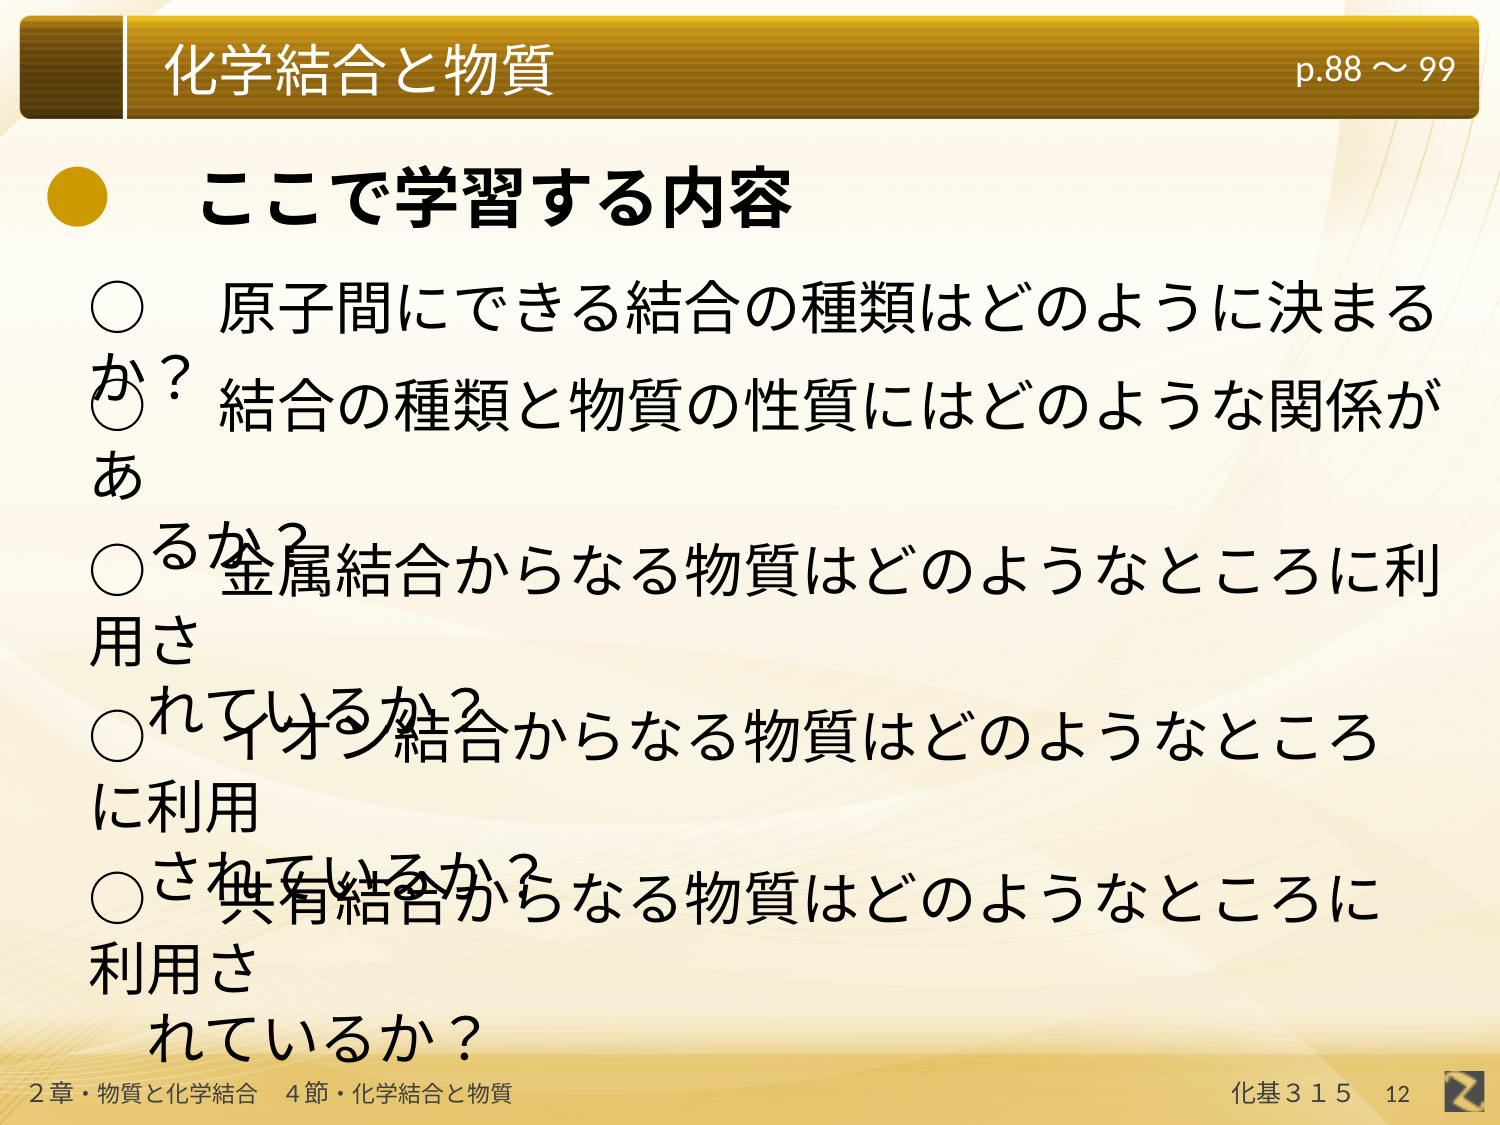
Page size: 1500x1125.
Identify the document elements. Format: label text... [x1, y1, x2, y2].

text_box ○ イオン結合からなる物質はどのようなところに利用 されているか？ [73, 692, 1447, 854]
text_box ○ 金属結合からなる物質はどのようなところに利用さ れているか？ [73, 527, 1483, 752]
text_box ○ 原子間にできる結合の種類はどのように決まるか？ [73, 263, 1483, 361]
text_box ● ここで学習する内容 [29, 148, 833, 244]
text_box ○ 結合の種類と物質の性質にはどのような関係があ るか？ [73, 361, 1483, 527]
slide_number 12 [1358, 1080, 1437, 1118]
text_box ○ 共有結合からなる物質はどのようなところに利用さ れているか？ [73, 854, 1447, 1080]
picture [0, 0, 1500, 1125]
